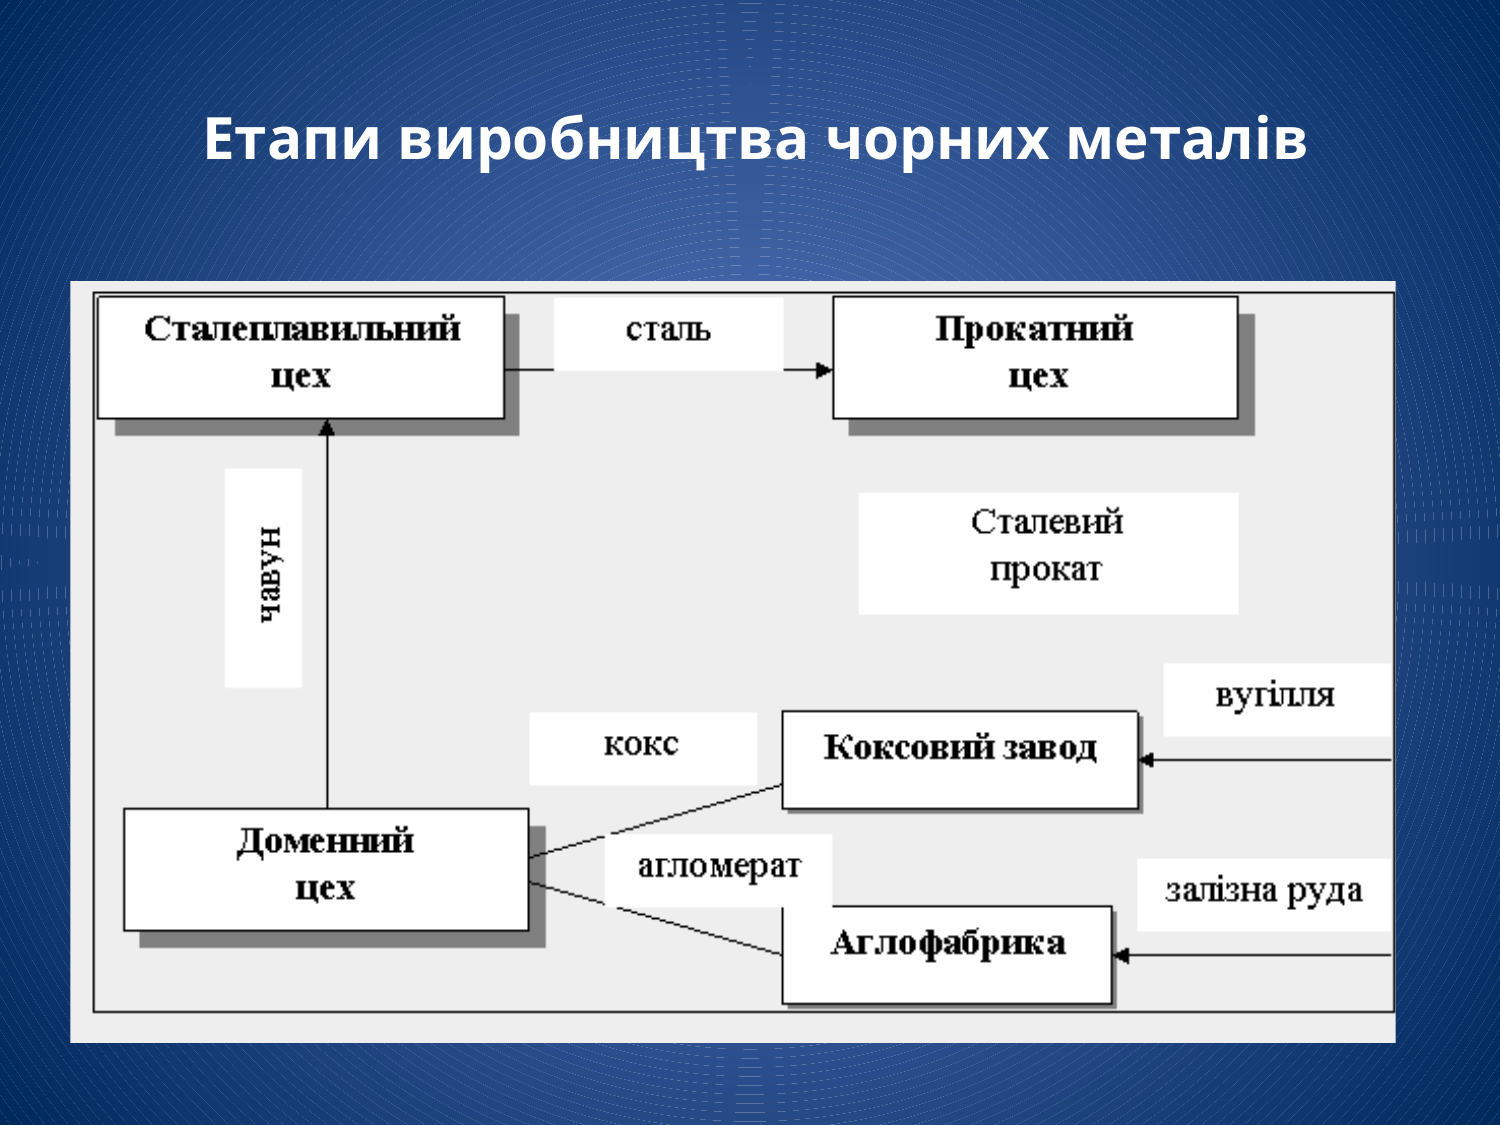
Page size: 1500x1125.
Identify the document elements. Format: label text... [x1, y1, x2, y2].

text_box Етапи виробництва чорних металів [70, 93, 1442, 179]
picture [70, 280, 1396, 1044]
